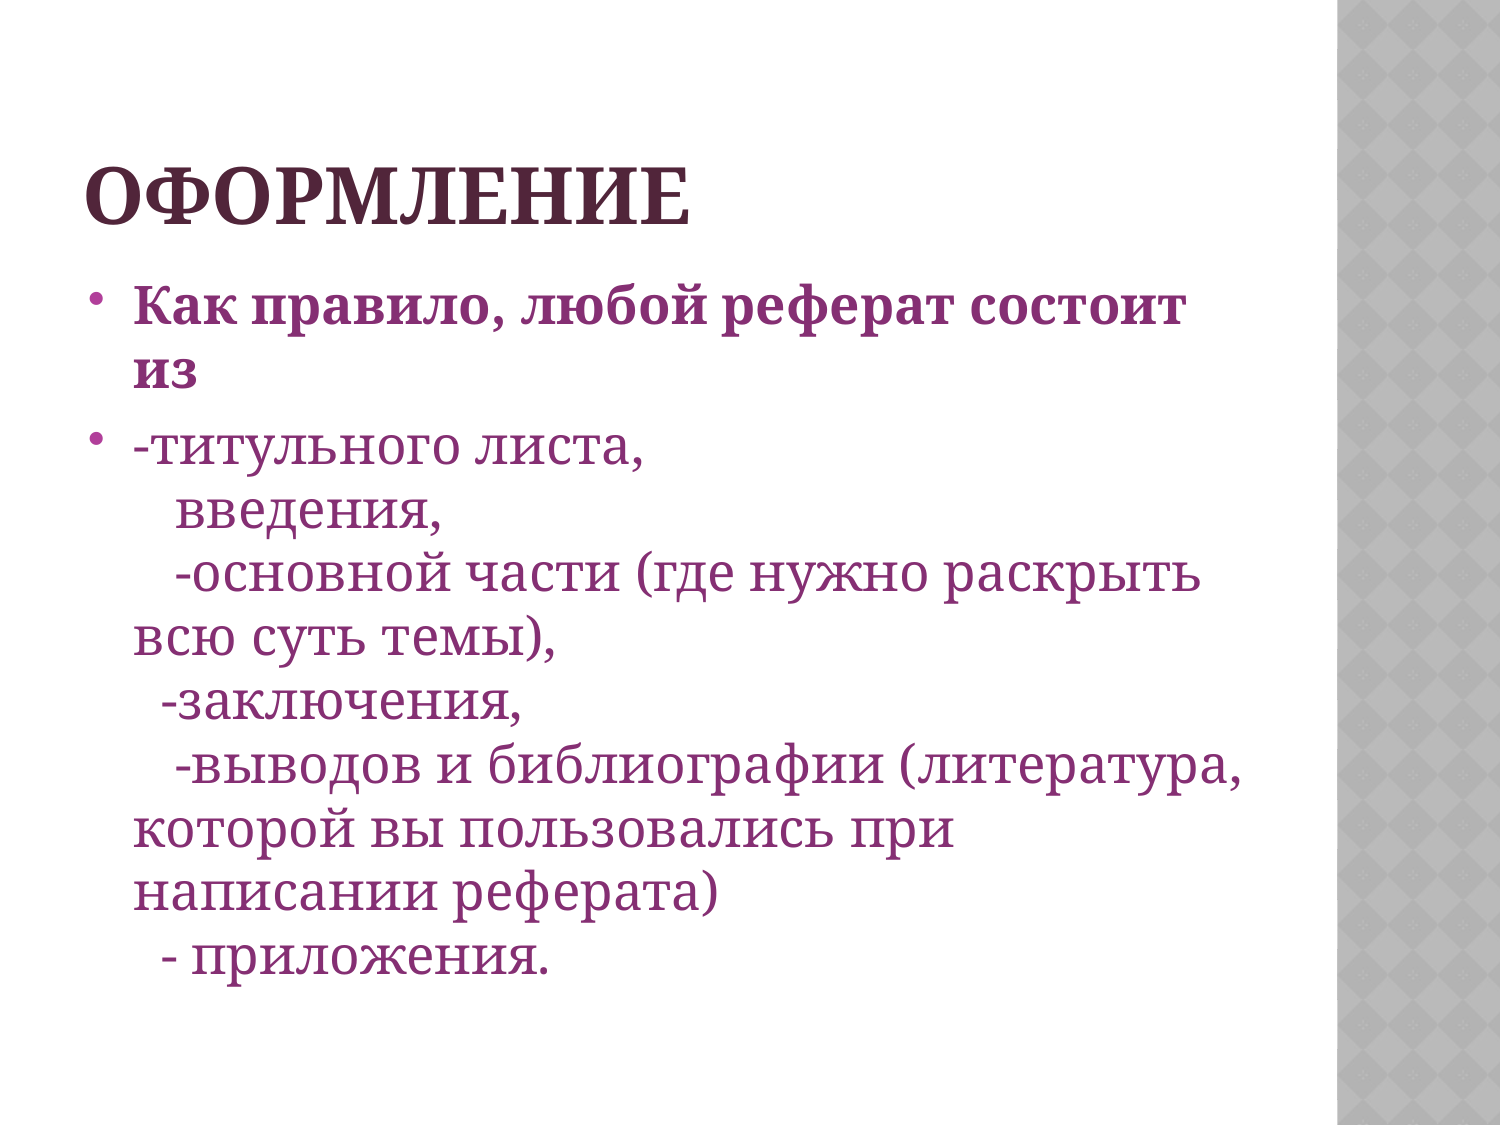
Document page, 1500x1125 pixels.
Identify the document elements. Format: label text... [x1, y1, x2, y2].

list Как правило, любой реферат состоит из -титульного листа, введения, -основной части (где нужно раскрыть всю суть темы), -заключения, -выводов и библиографии (литература, которой вы пользовались при написании реферата) - приложения. [75, 264, 1263, 1059]
title оформление [75, 52, 1263, 240]
